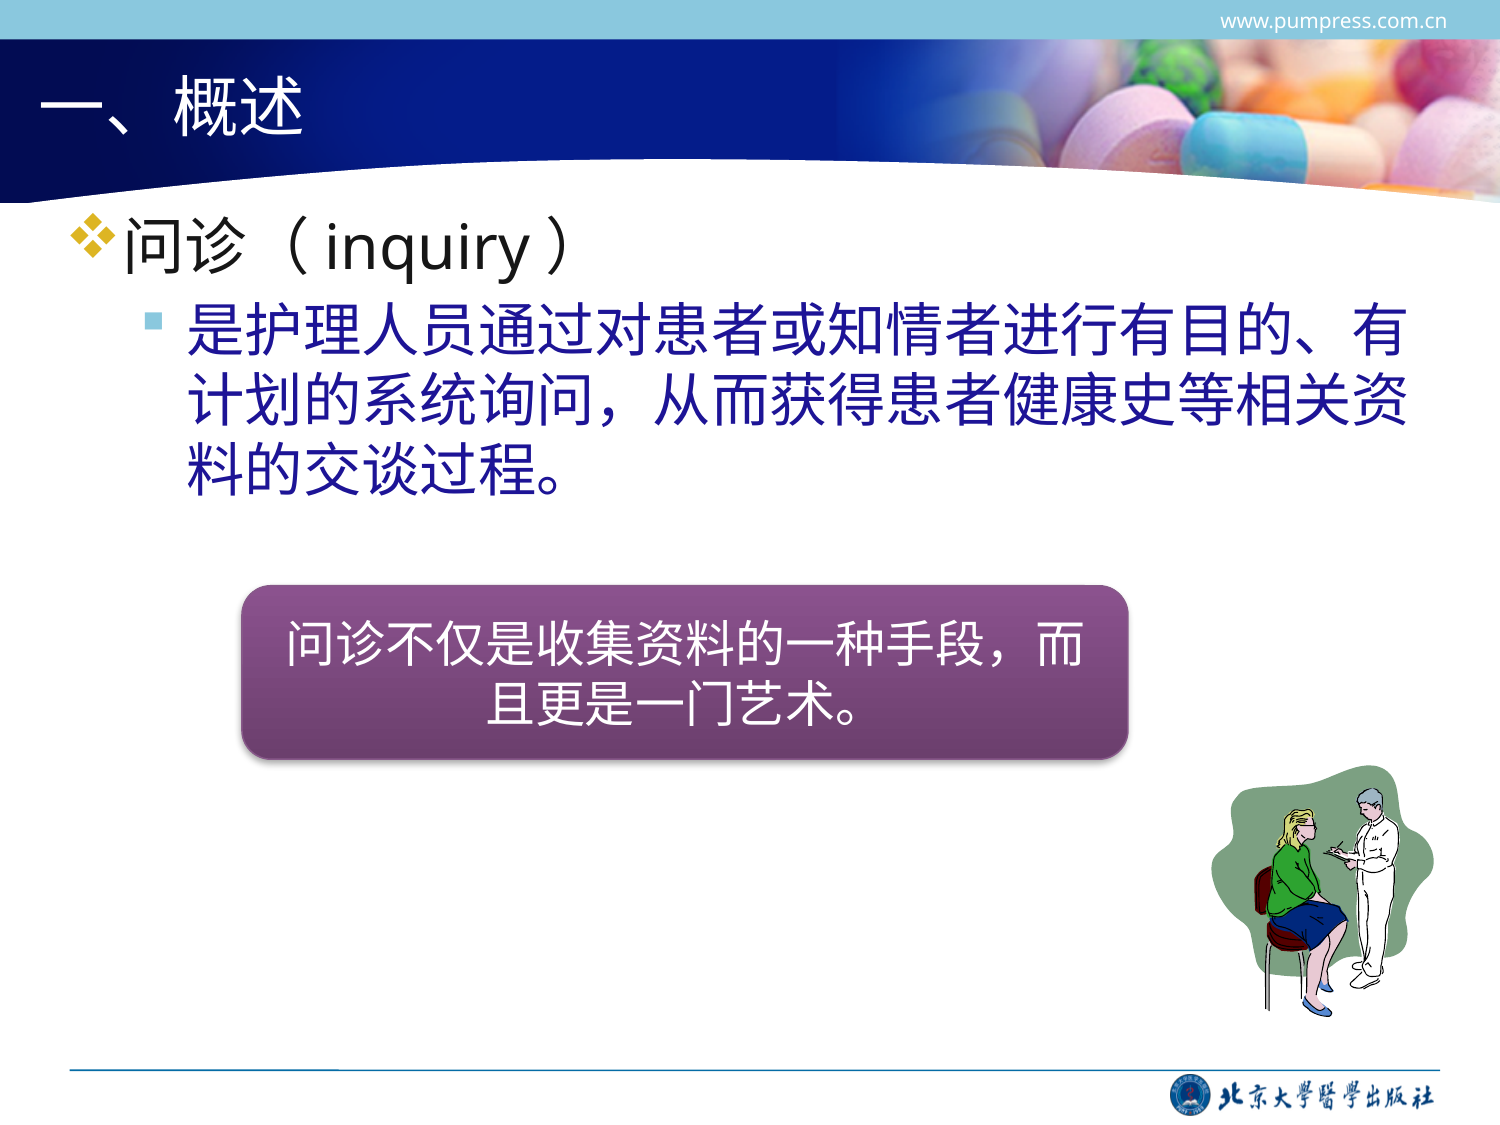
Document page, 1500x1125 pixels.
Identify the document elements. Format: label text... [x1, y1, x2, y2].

picture [1210, 763, 1436, 1018]
slide_number www.pumpress.com.cn [1024, 0, 1463, 38]
text_box 问诊不仅是收集资料的一种手段，而且更是一门艺术。 [241, 584, 1129, 760]
picture [1170, 1074, 1436, 1118]
title 一、概述 [23, 58, 1349, 152]
list 问诊（inquiry） 是护理人员通过对患者或知情者进行有目的、有计划的系统询问，从而获得患者健康史等相关资料的交谈过程。 [49, 198, 1463, 1026]
picture [0, 40, 1500, 203]
